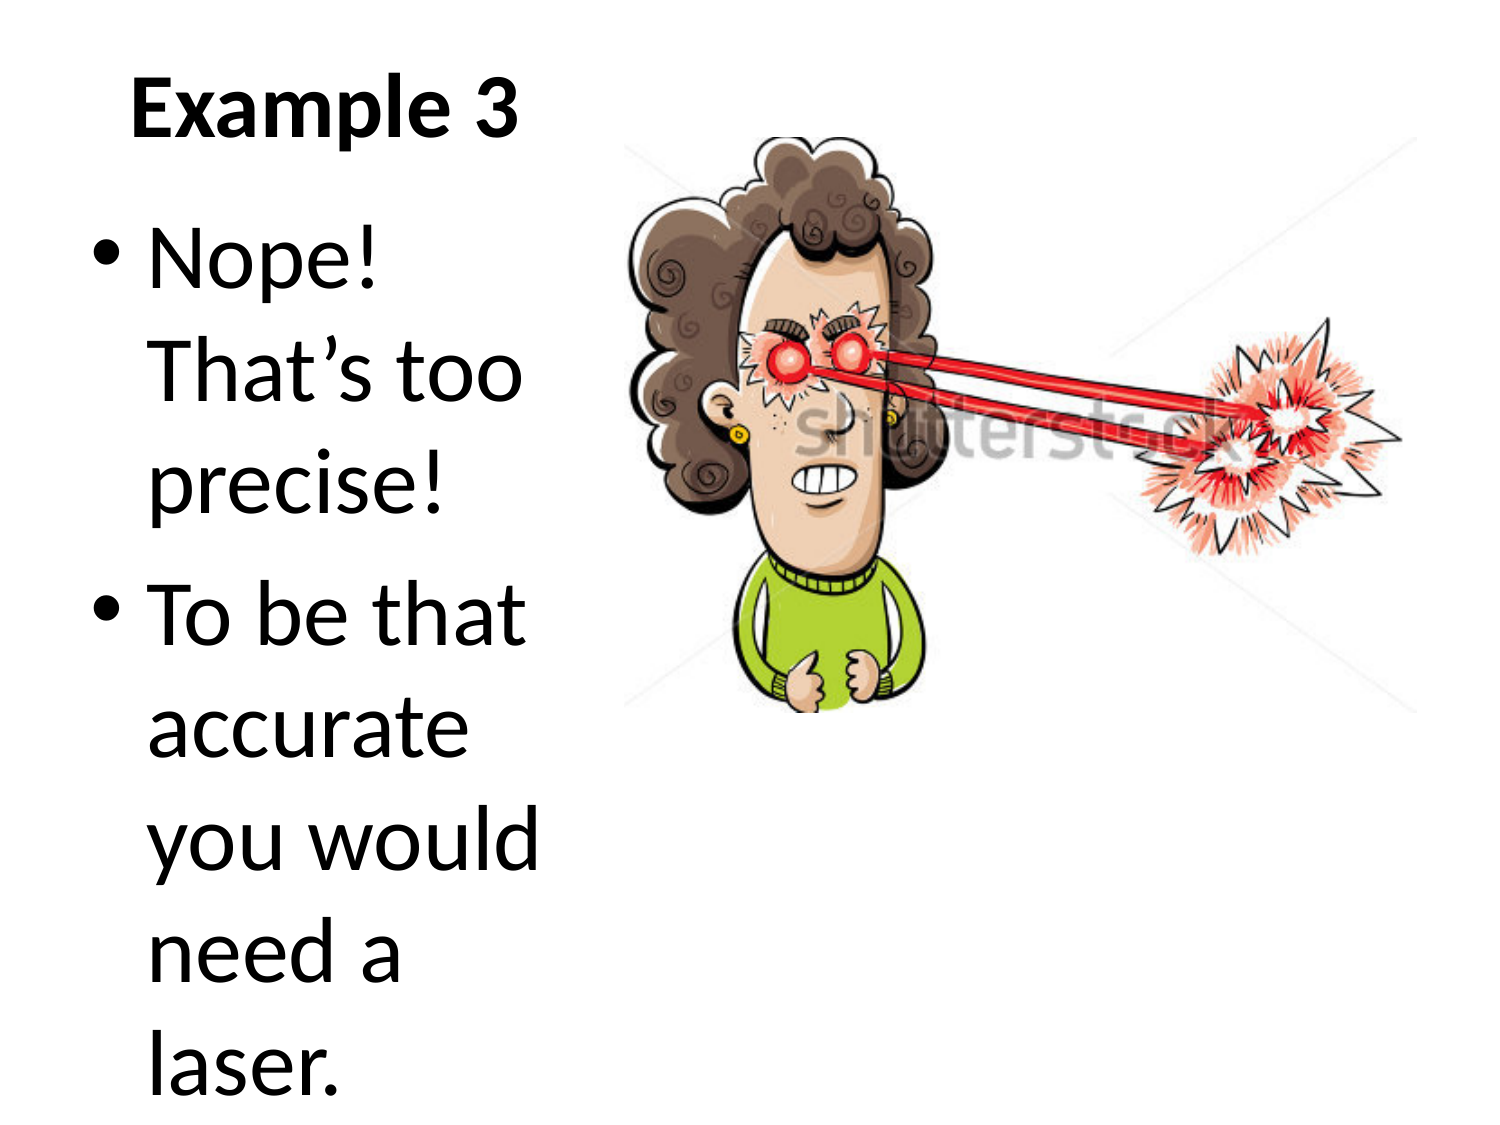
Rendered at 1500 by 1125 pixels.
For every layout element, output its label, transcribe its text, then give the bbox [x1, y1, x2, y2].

title Example 3 [75, 4, 575, 198]
picture [624, 137, 1417, 713]
list Nope! That’s too precise! To be that accurate you would need a laser. [75, 187, 638, 1100]
